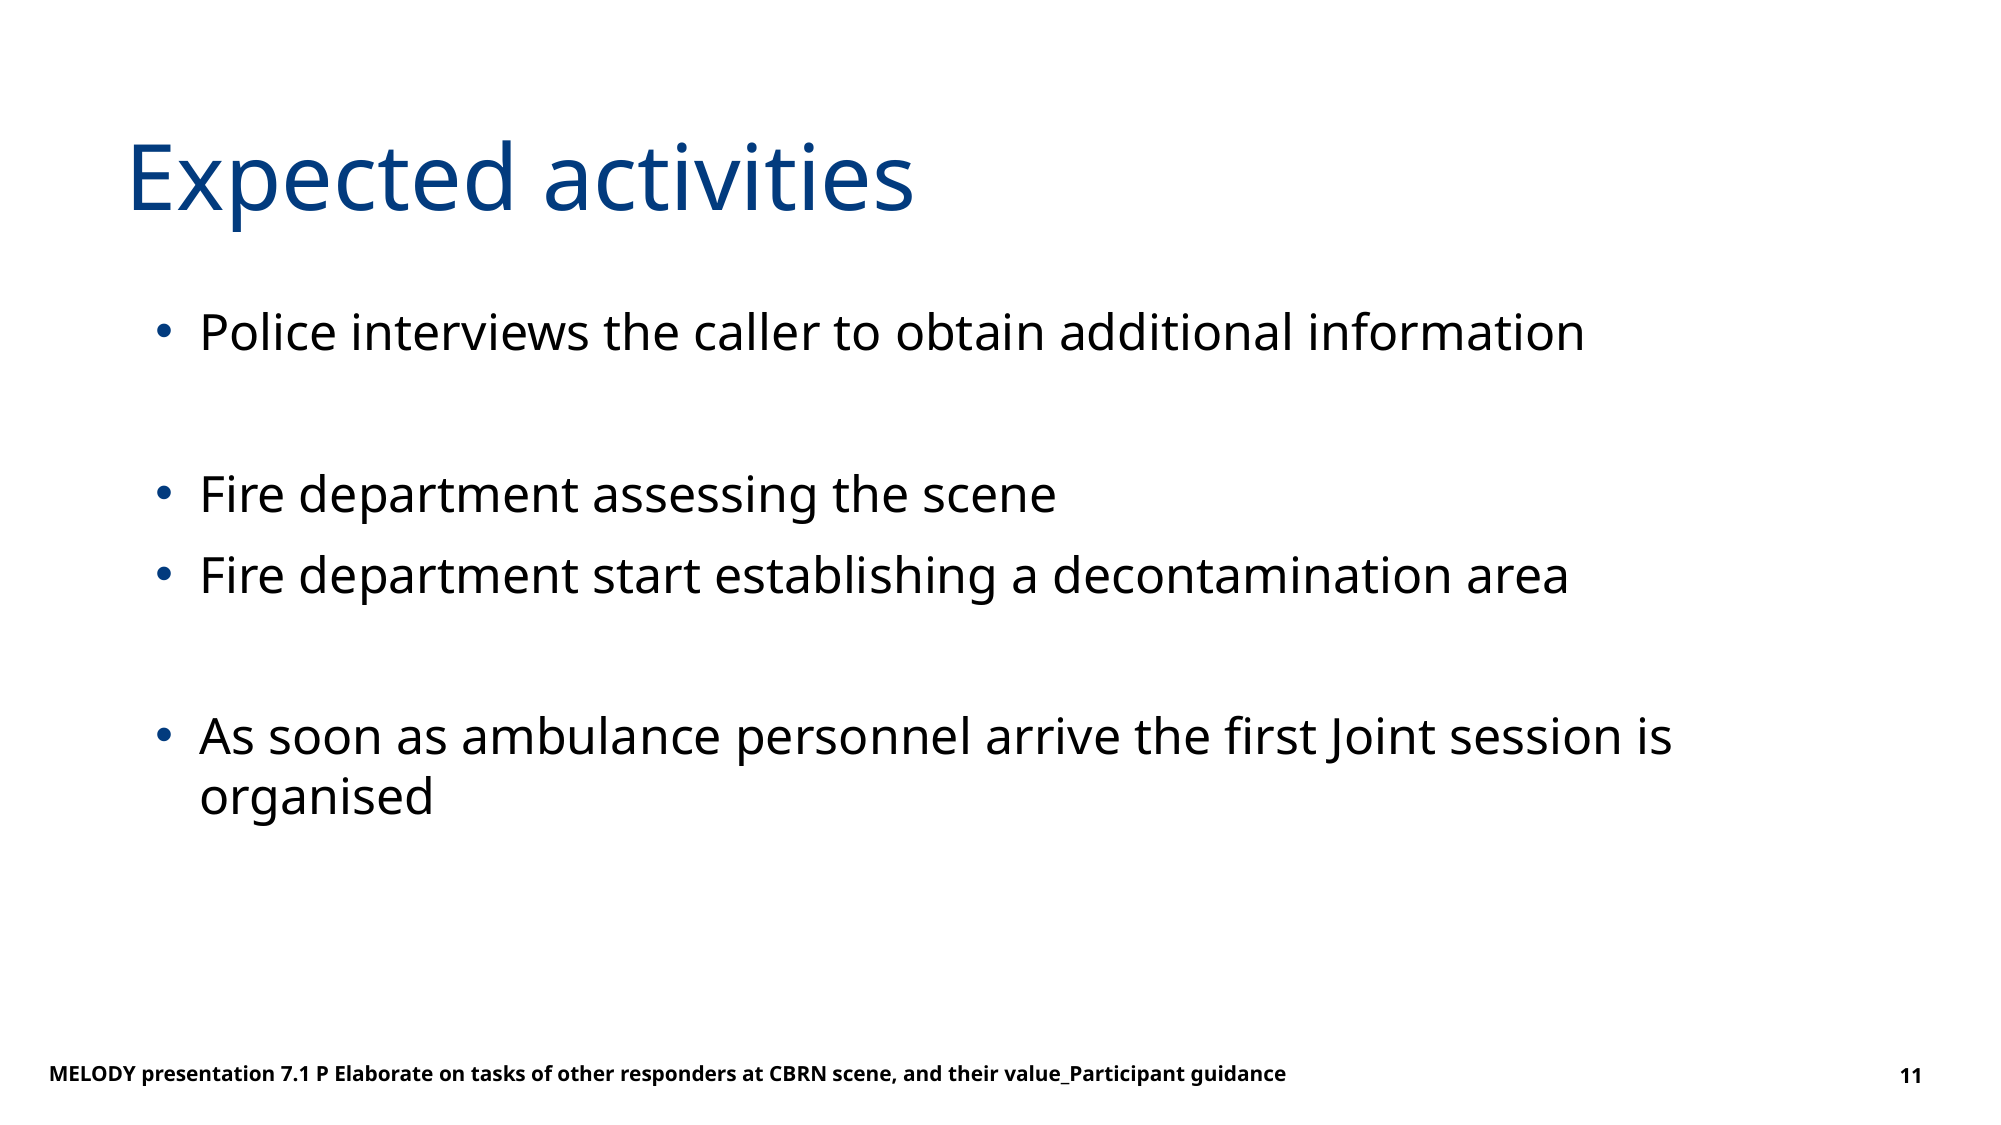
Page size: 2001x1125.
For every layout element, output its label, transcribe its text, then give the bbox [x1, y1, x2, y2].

title Expected activities [125, 131, 1875, 292]
slide_number 11 [1473, 1062, 1924, 1101]
list Police interviews the caller to obtain additional information Fire department assessing the scene Fire department start establishing a decontamination area As soon as ambulance personnel arrive the first Joint session is organised [125, 292, 1875, 999]
footer MELODY presentation 7.1 P Elaborate on tasks of other responders at CBRN scene, and their value_Participant guidance [49, 1062, 1817, 1088]
